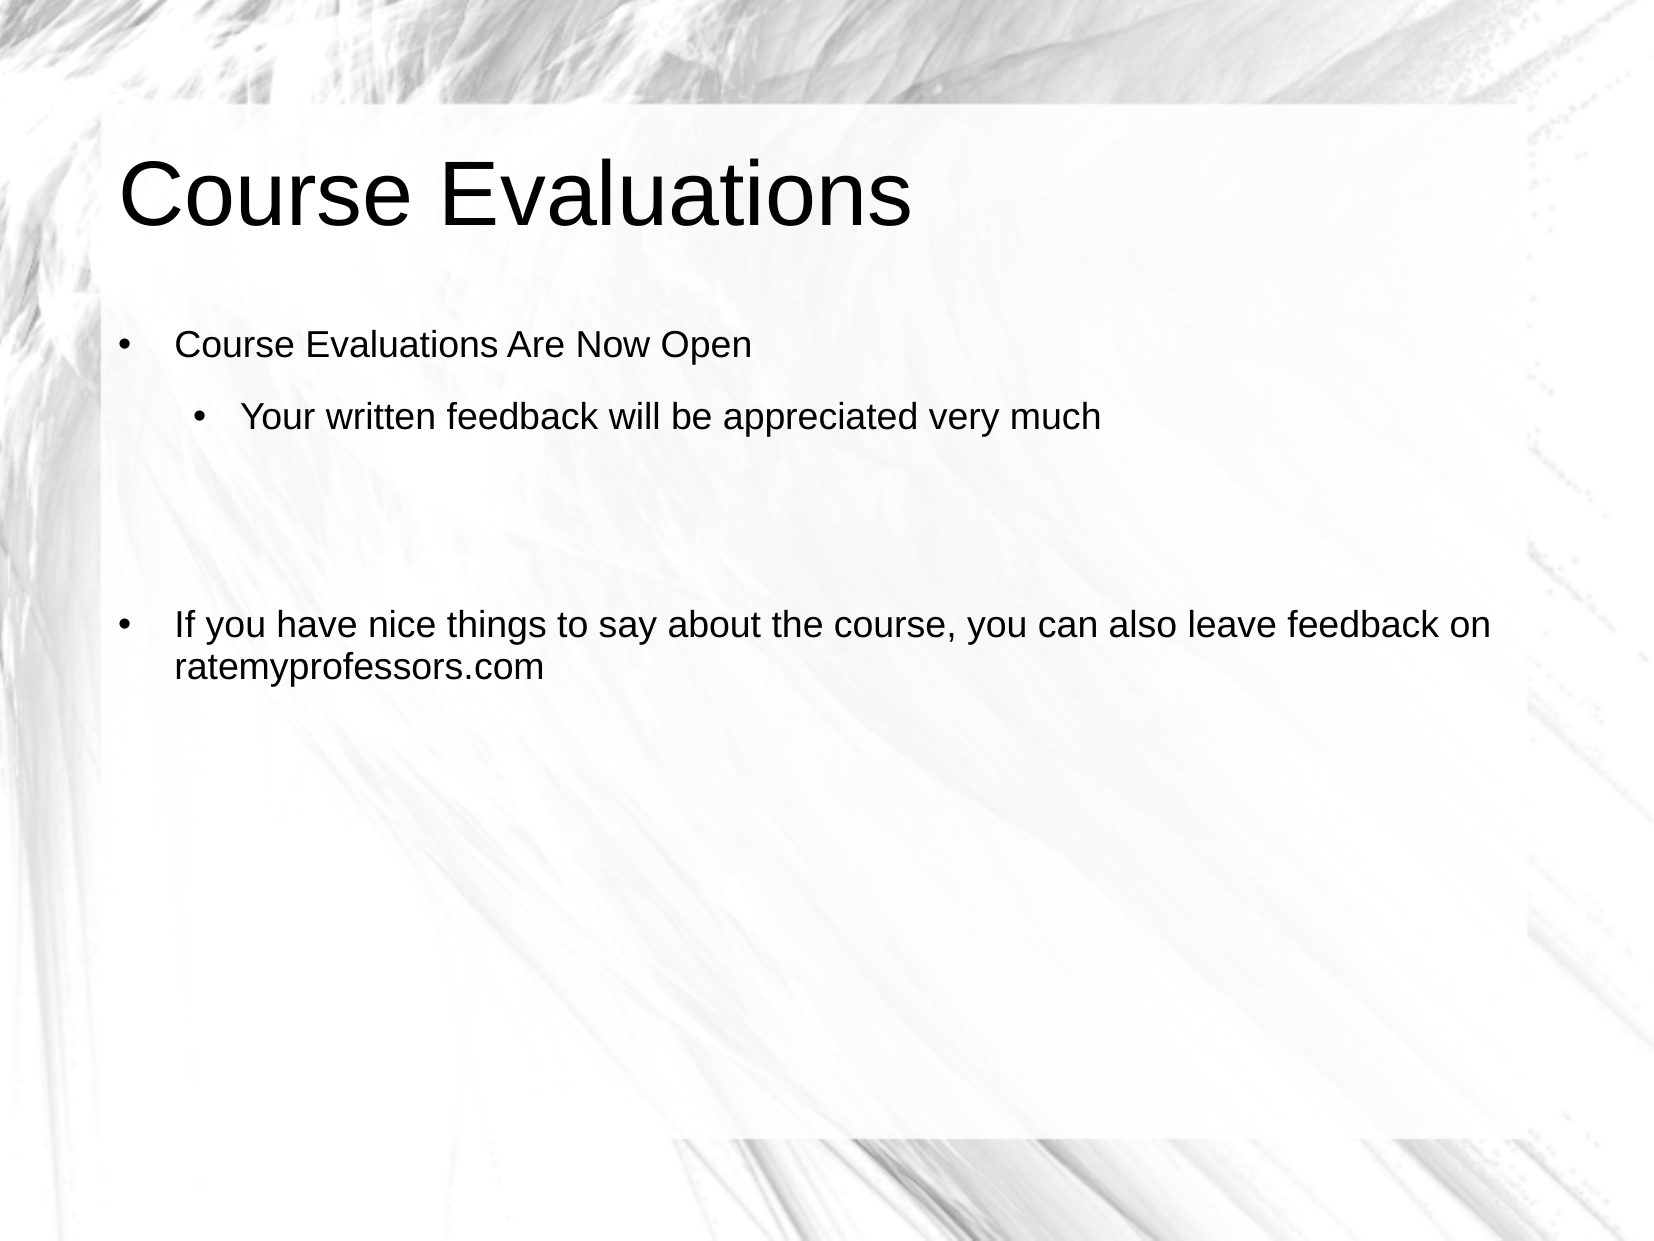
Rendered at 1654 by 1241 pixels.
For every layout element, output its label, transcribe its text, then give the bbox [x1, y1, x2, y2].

list Course Evaluations Are Now Open Your written feedback will be appreciated very much If you have nice things to say about the course, you can also leave feedback on ratemyprofessors.com [118, 319, 1571, 1102]
title Course Evaluations [118, 112, 1504, 278]
picture [0, 0, 1654, 1241]
